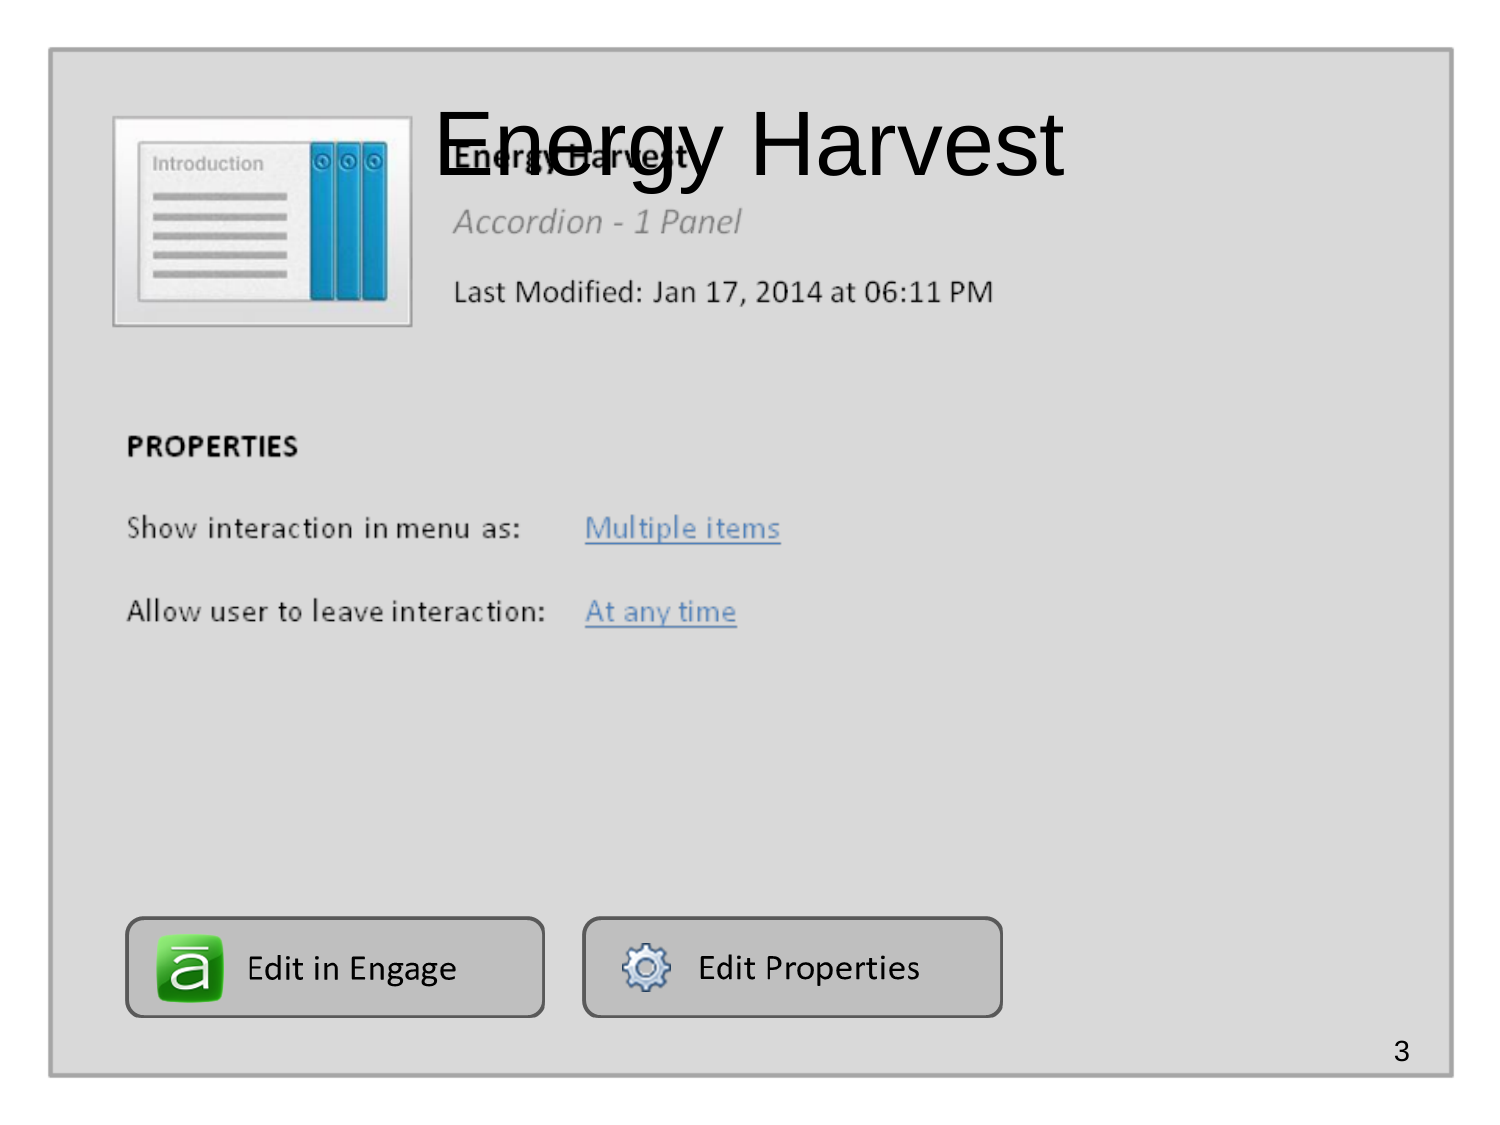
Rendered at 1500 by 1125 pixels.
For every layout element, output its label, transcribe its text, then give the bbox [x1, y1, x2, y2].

picture [0, 0, 1500, 1125]
slide_number 3 [1074, 1024, 1426, 1103]
title Energy Harvest [75, 45, 1425, 233]
